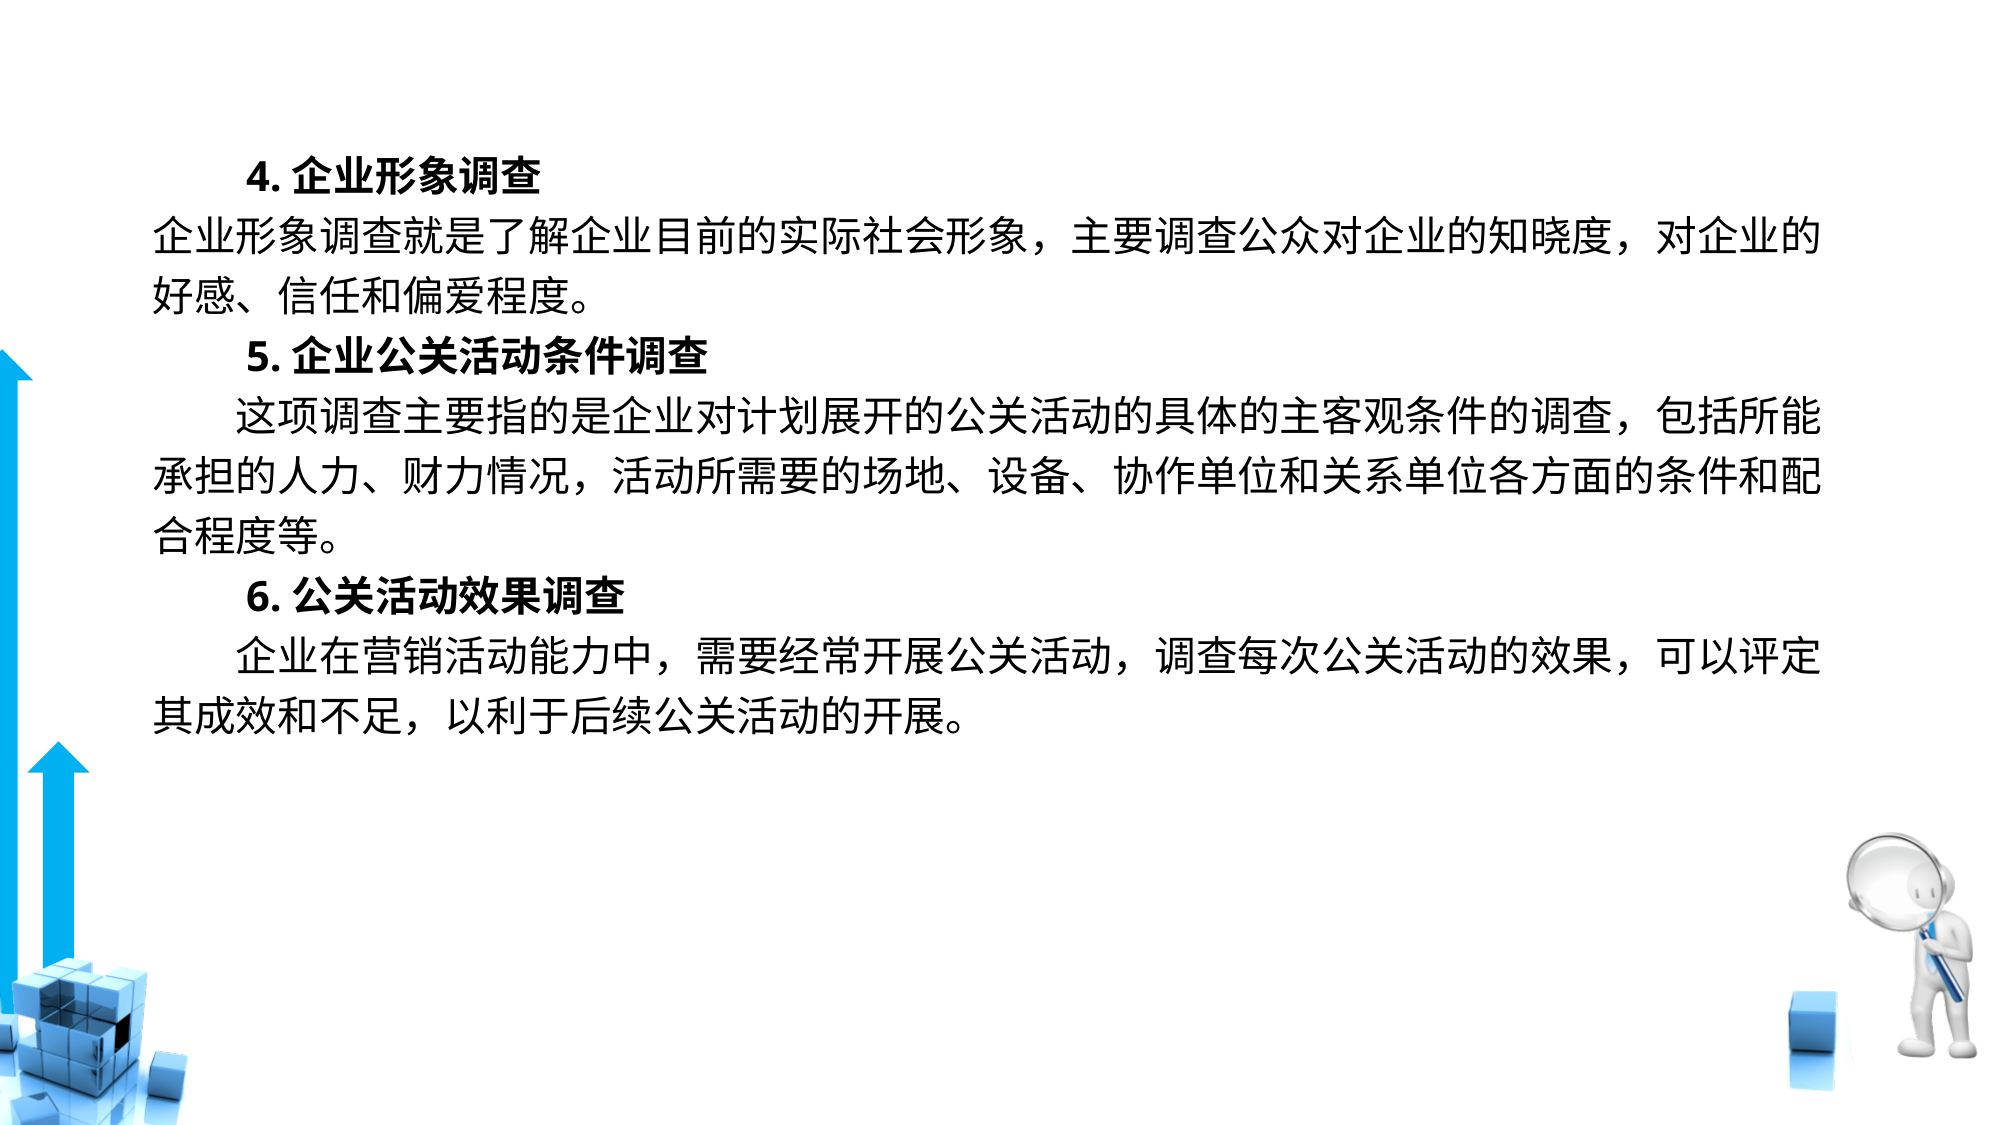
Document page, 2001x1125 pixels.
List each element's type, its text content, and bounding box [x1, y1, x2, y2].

picture [0, 948, 193, 1125]
picture [1750, 832, 1994, 1102]
title 4.企业形象调查 企业形象调查就是了解企业目前的实际社会形象，主要调查公众对企业的知晓度，对企业的好感、信任和偏爱程度。 5.企业公关活动条件调查 这项调查主要指的是企业对计划展开的公关活动的具体的主客观条件的调查，包括所能承担的人力、财力情况，活动所需要的场地、设备、协作单位和关系单位各方面的条件和配合程度等。 6.公关活动效果调查 企业在营销活动能力中，需要经常开展公关活动，调查每次公关活动的效果，可以评定其成效和不足，以利于后续公关活动的开展。 [137, 132, 1863, 1003]
